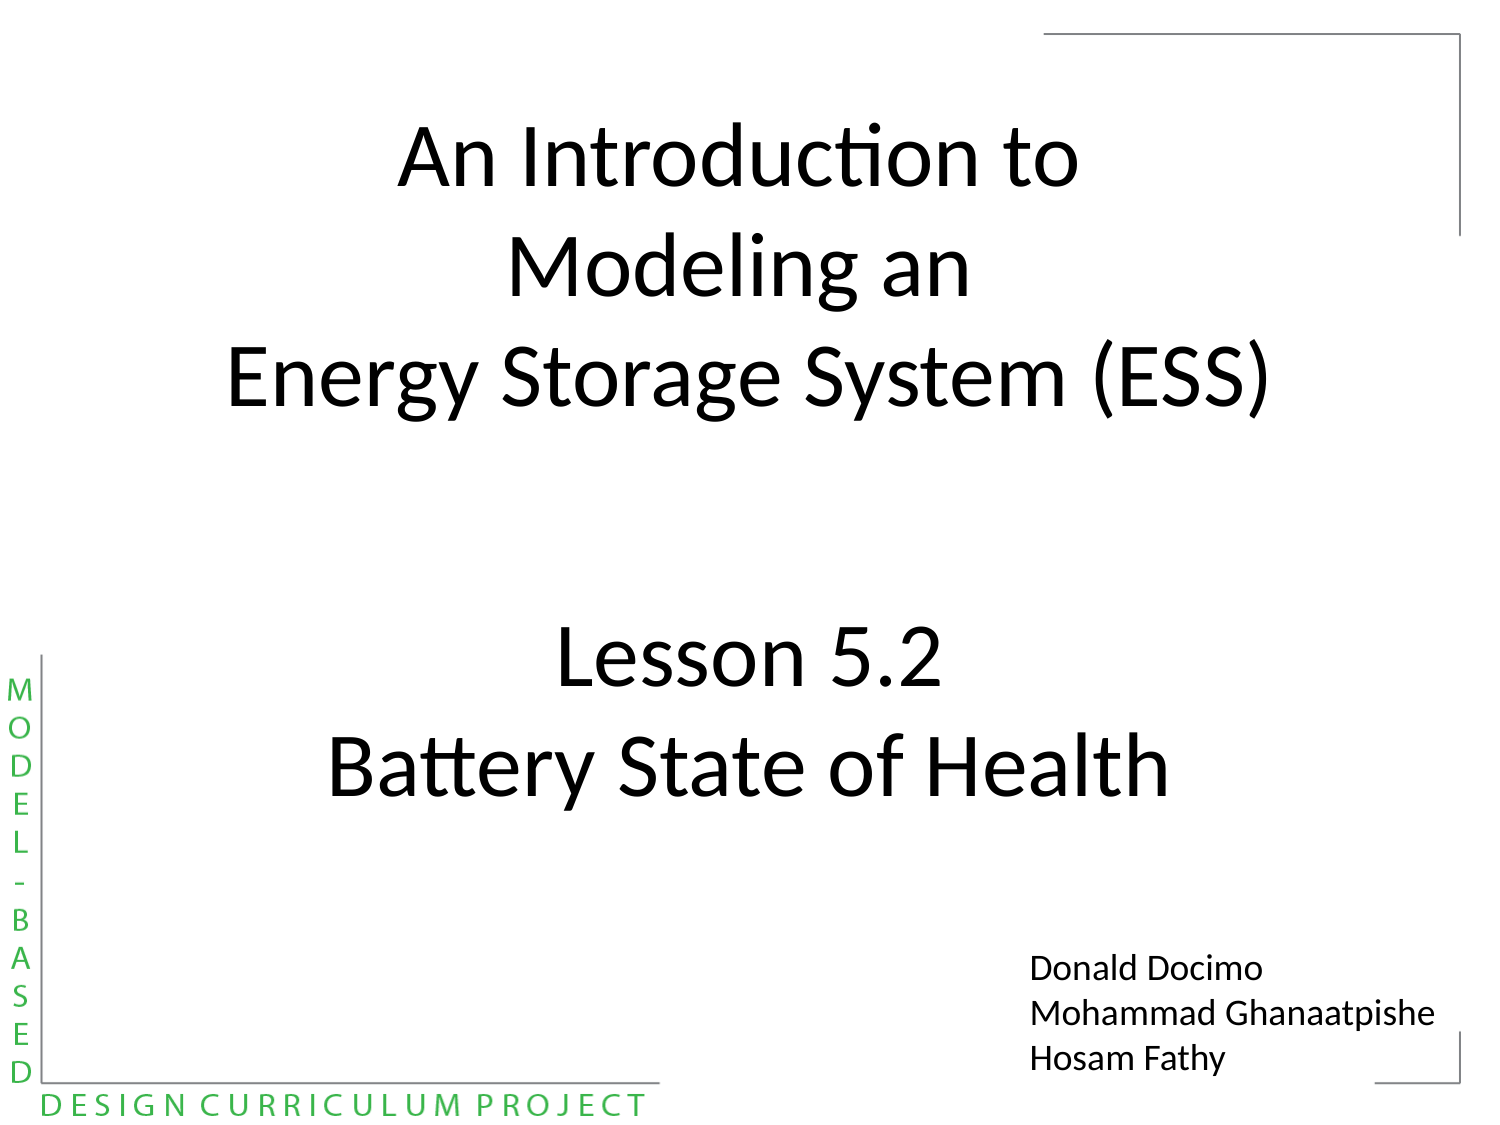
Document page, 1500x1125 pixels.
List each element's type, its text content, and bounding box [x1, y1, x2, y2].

picture [0, 0, 1500, 587]
text_box An Introduction to Modeling an Energy Storage System (ESS) [162, 87, 1338, 433]
text_box Donald Docimo Mohammad Ghanaatpishe Hosam Fathy [1014, 935, 1452, 1086]
text_box Lesson 5.2 Battery State of Health [0, 587, 1500, 823]
picture [0, 823, 1500, 1125]
